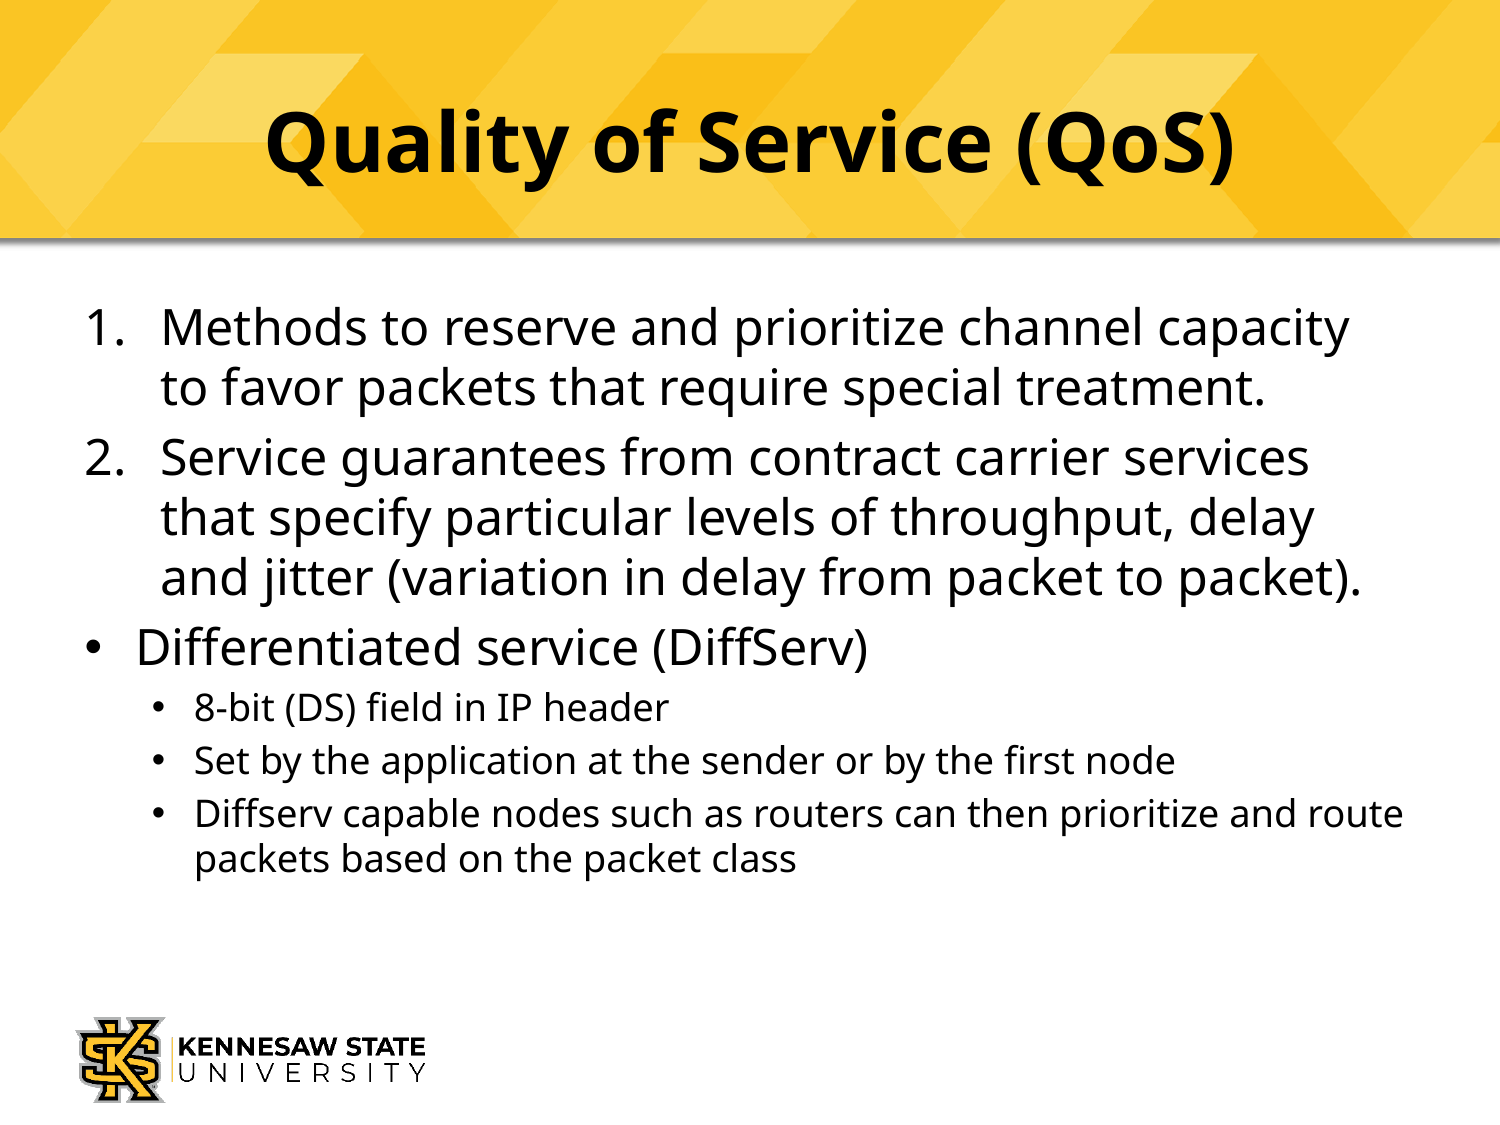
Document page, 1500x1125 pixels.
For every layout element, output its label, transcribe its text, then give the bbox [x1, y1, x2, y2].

picture [75, 1017, 425, 1103]
picture [0, 0, 1500, 251]
title Quality of Service (QoS) [75, 45, 1425, 233]
list Methods to reserve and prioritize channel capacity to favor packets that require special treatment. Service guarantees from contract carrier services that specify particular levels of throughput, delay and jitter (variation in delay from packet to packet). Differentiated service (DiffServ) 8-bit (DS) field in IP header Set by the application at the sender or by the first node Diffserv capable nodes such as routers can then prioritize and route packets based on the packet class [69, 287, 1420, 939]
